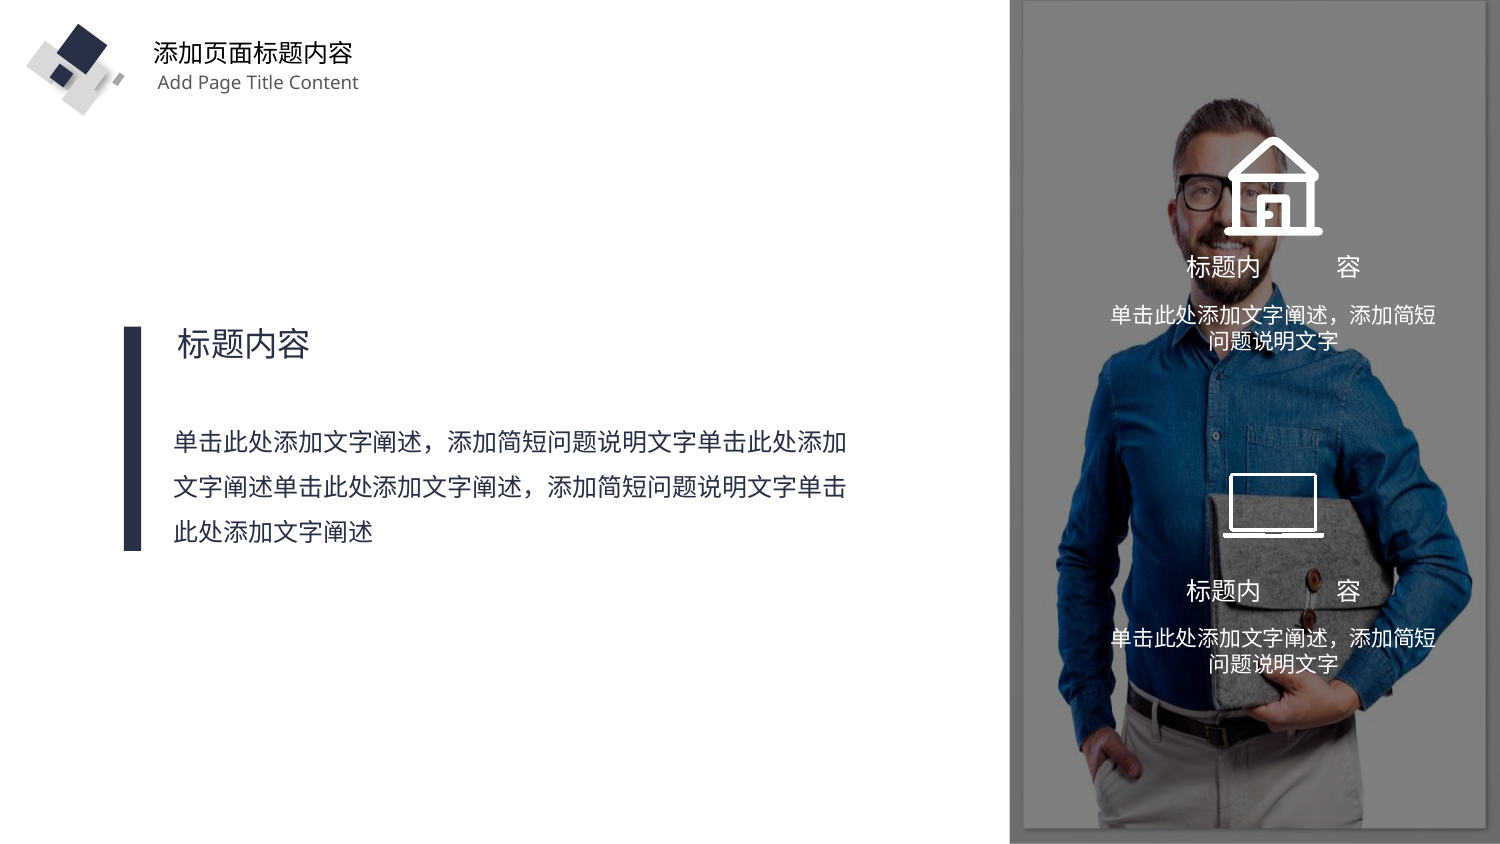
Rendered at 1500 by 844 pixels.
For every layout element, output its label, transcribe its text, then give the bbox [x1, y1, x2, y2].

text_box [1009, 0, 1500, 844]
text_box Add Page Title Content [142, 63, 374, 101]
text_box 单击此处添加文字阐述，添加简短问题说明文字单击此处添加文字阐述单击此处添加文字阐述，添加简短问题说明文字单击此处添加文字阐述 [158, 404, 873, 554]
text_box 添加页面标题内容 [139, 30, 369, 76]
text_box [122, 324, 143, 553]
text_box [32, 36, 115, 116]
text_box 标题内容 [162, 315, 326, 371]
